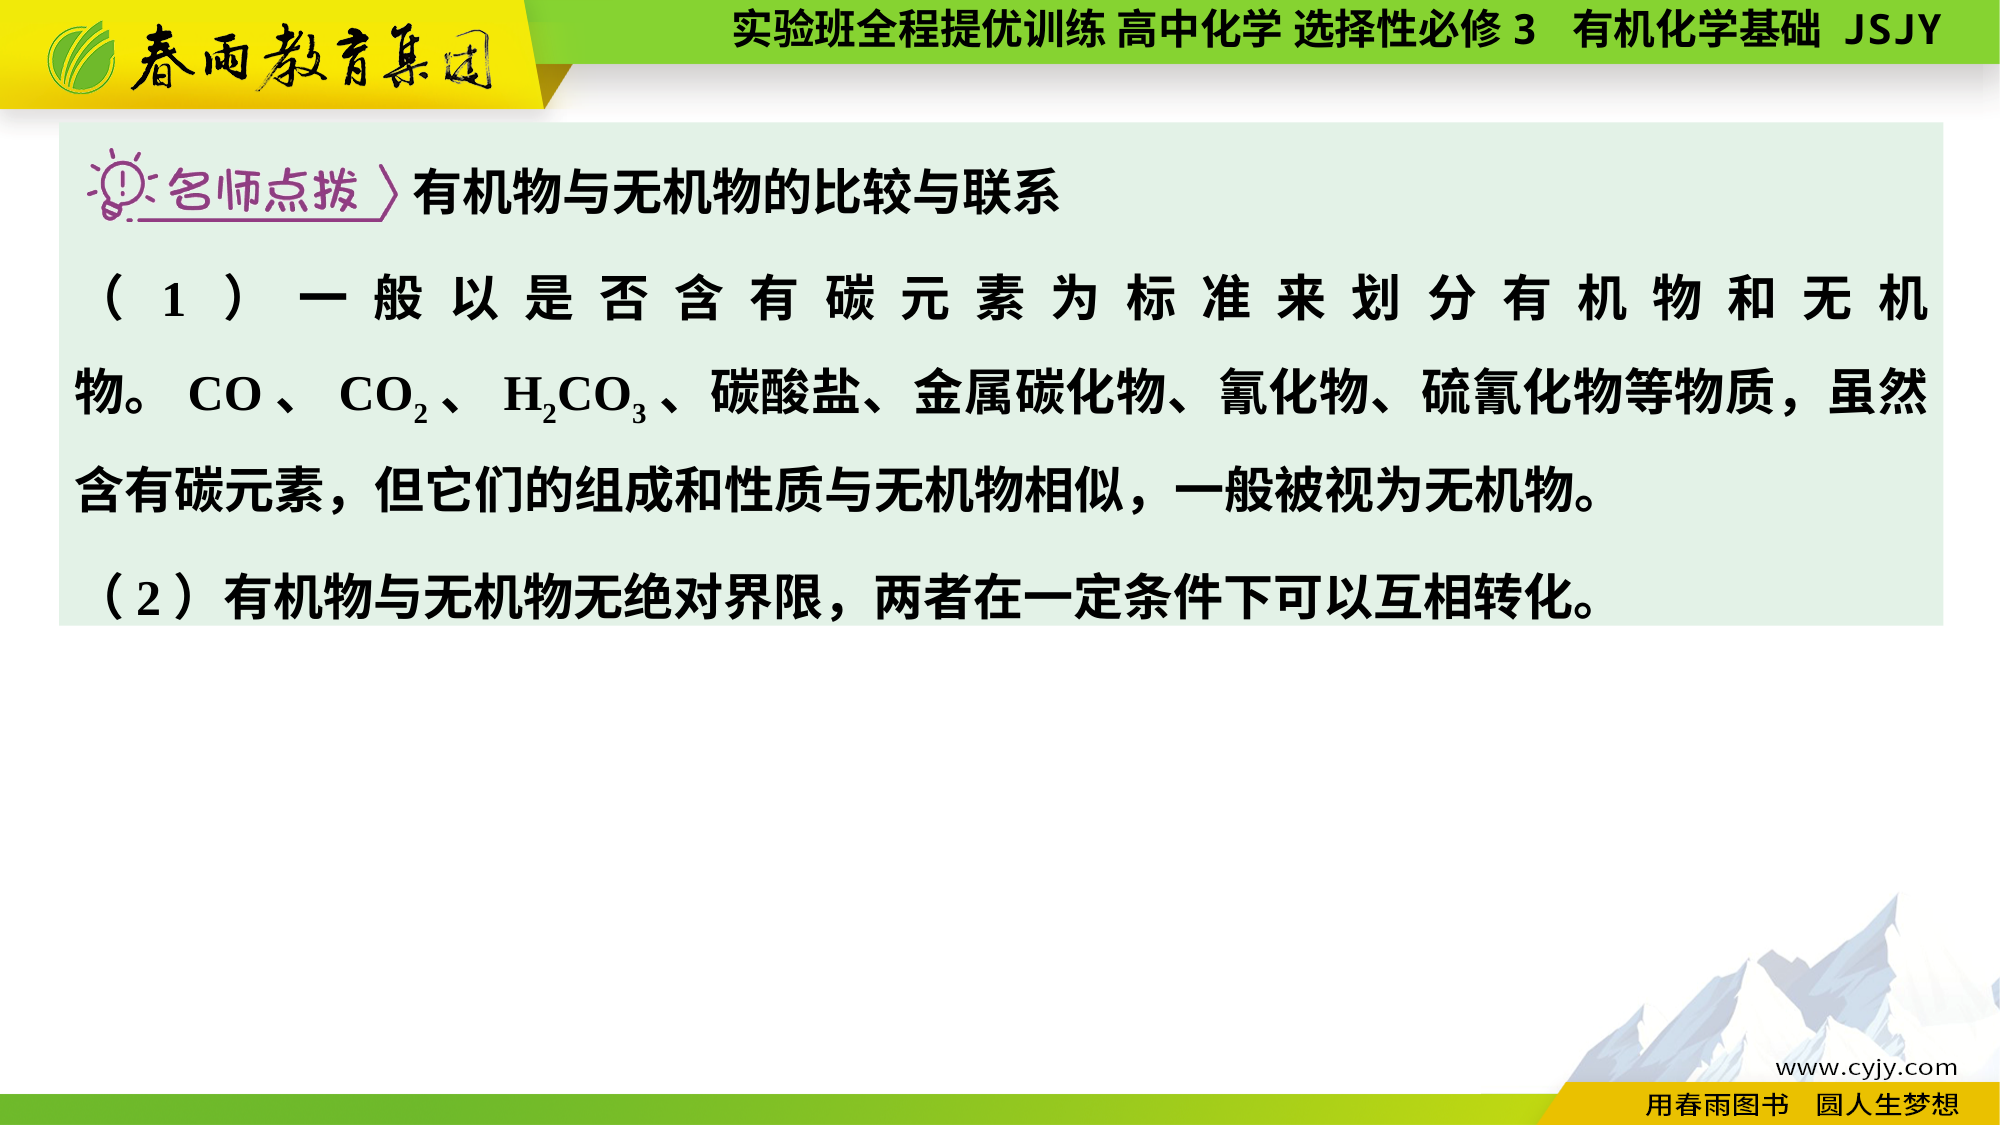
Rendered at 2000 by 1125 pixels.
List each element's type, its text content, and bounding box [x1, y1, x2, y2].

list 有机物与无机物的比较与联系 （1）一般以是否含有碳元素为标准来划分有机物和无机物。CO、CO2、H2CO3、碳酸盐、金属碳化物、氰化物、硫氰化物等物质，虽然含有碳元素，但它们的组成和性质与无机物相似，一般被视为无机物。 （2）有机物与无机物无绝对界限，两者在一定条件下可以互相转化。 [59, 122, 1944, 626]
picture [0, 0, 2000, 1125]
